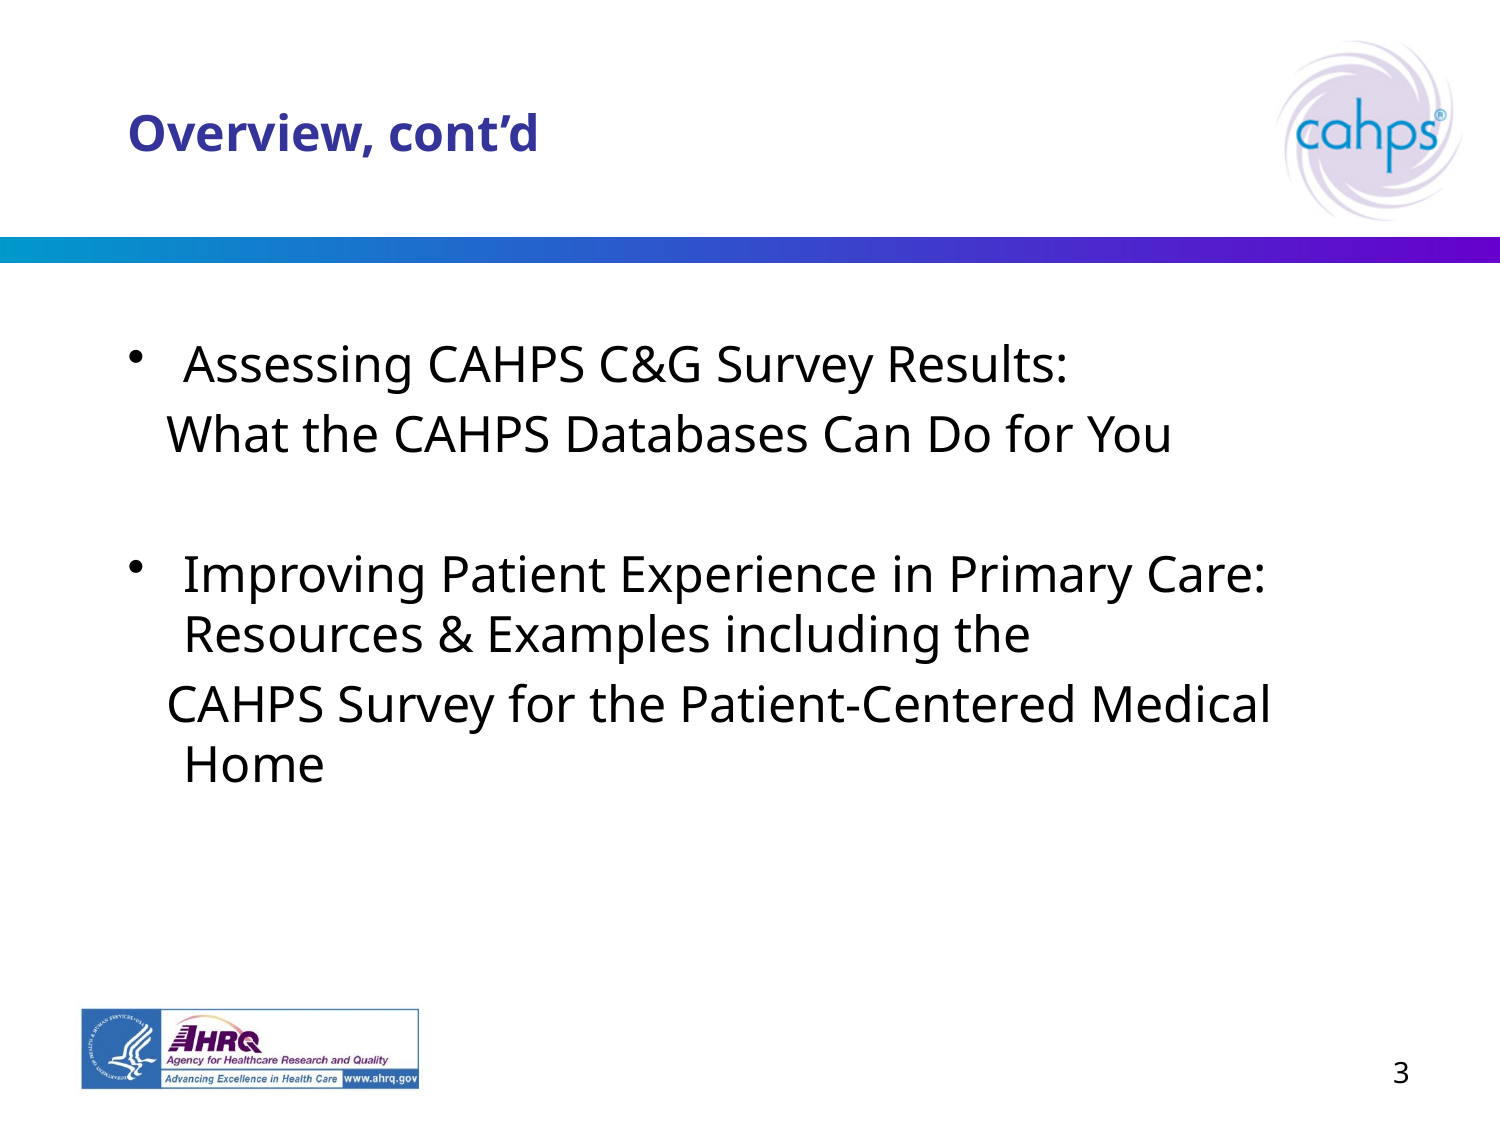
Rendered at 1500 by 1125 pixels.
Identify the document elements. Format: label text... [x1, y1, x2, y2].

picture [75, 1003, 425, 1096]
title Overview, cont’d [112, 37, 1301, 226]
slide_number 3 [1074, 1046, 1426, 1125]
picture [1301, 37, 1463, 225]
list Assessing CAHPS C&G Survey Results: What the CAHPS Databases Can Do for You Improving Patient Experience in Primary Care: Resources & Examples including the CAHPS Survey for the Patient-Centered Medical Home [112, 324, 800, 905]
text_box [800, 275, 1500, 1000]
